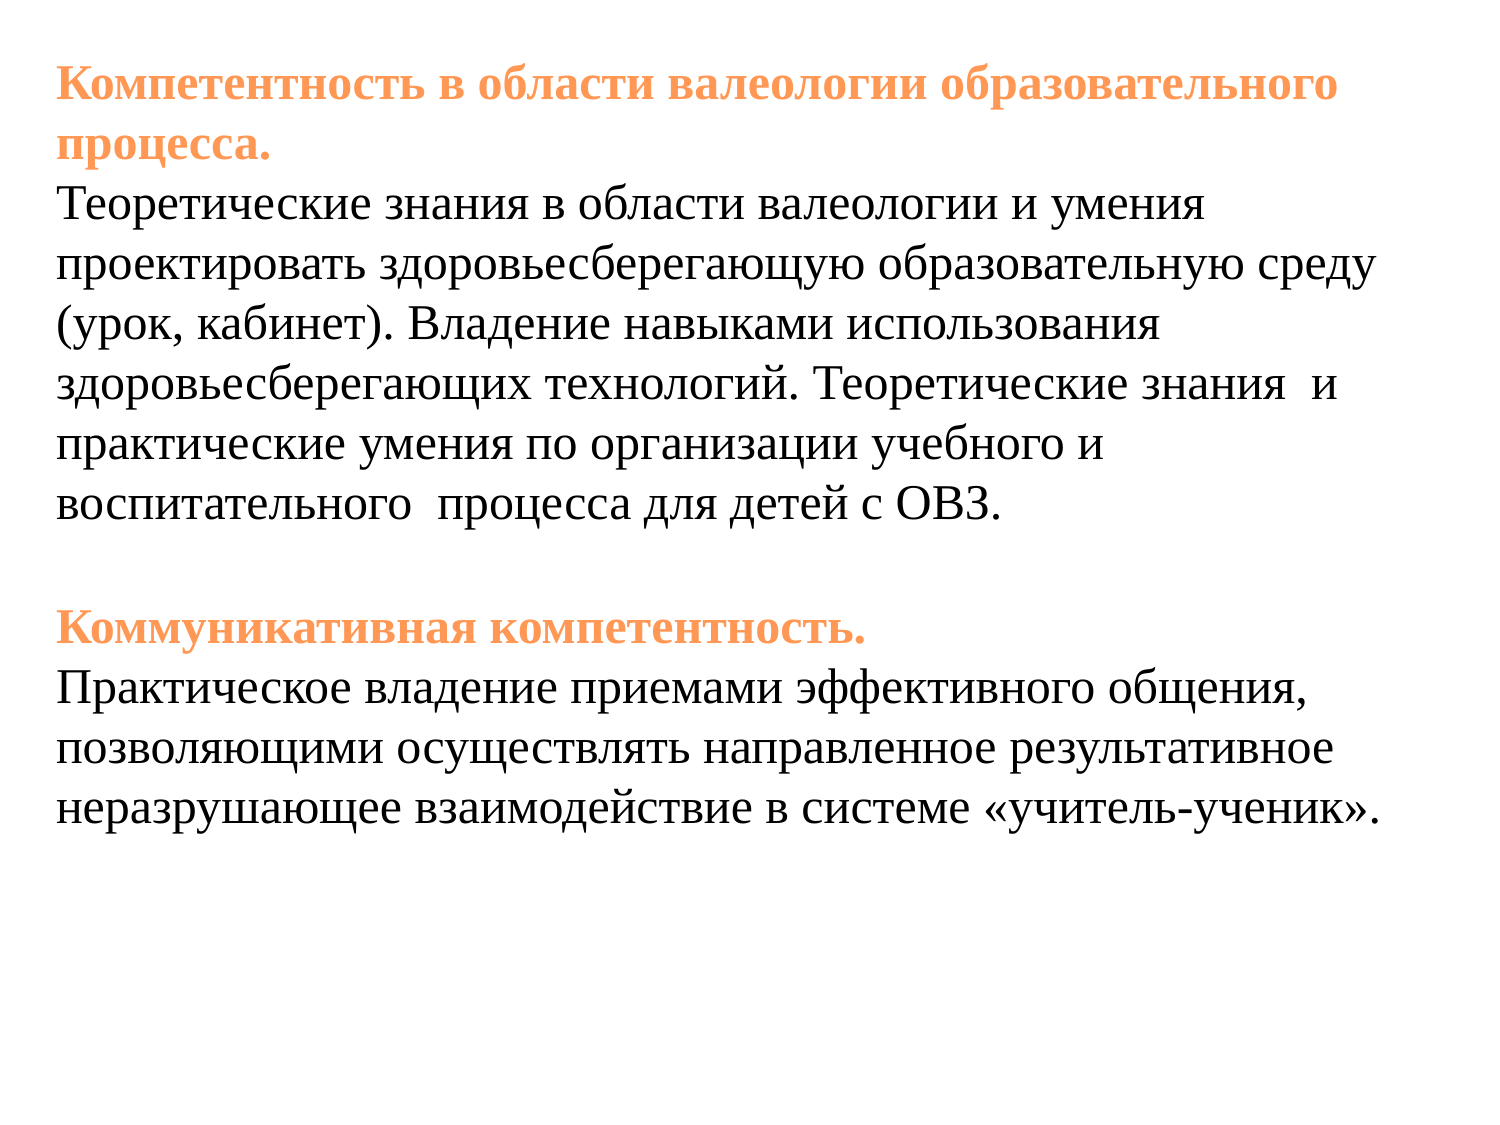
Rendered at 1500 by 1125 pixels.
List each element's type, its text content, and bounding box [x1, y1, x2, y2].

text_box Компетентность в области валеологии образовательного процесса. Теоретические знания в области валеологии и умения проектировать здоровьесберегающую образовательную среду (урок, кабинет). Владение навыками использования здоровьесберегающих технологий. Теоретические знания и практические умения по организации учебного и воспитательного процесса для детей с ОВЗ. [41, 42, 1471, 586]
text_box Коммуникативная компетентность. Практическое владение приемами эффективного общения, позволяющими осуществлять направленное результативное неразрушающее взаимодействие в системе «учитель-ученик». [41, 586, 1471, 841]
